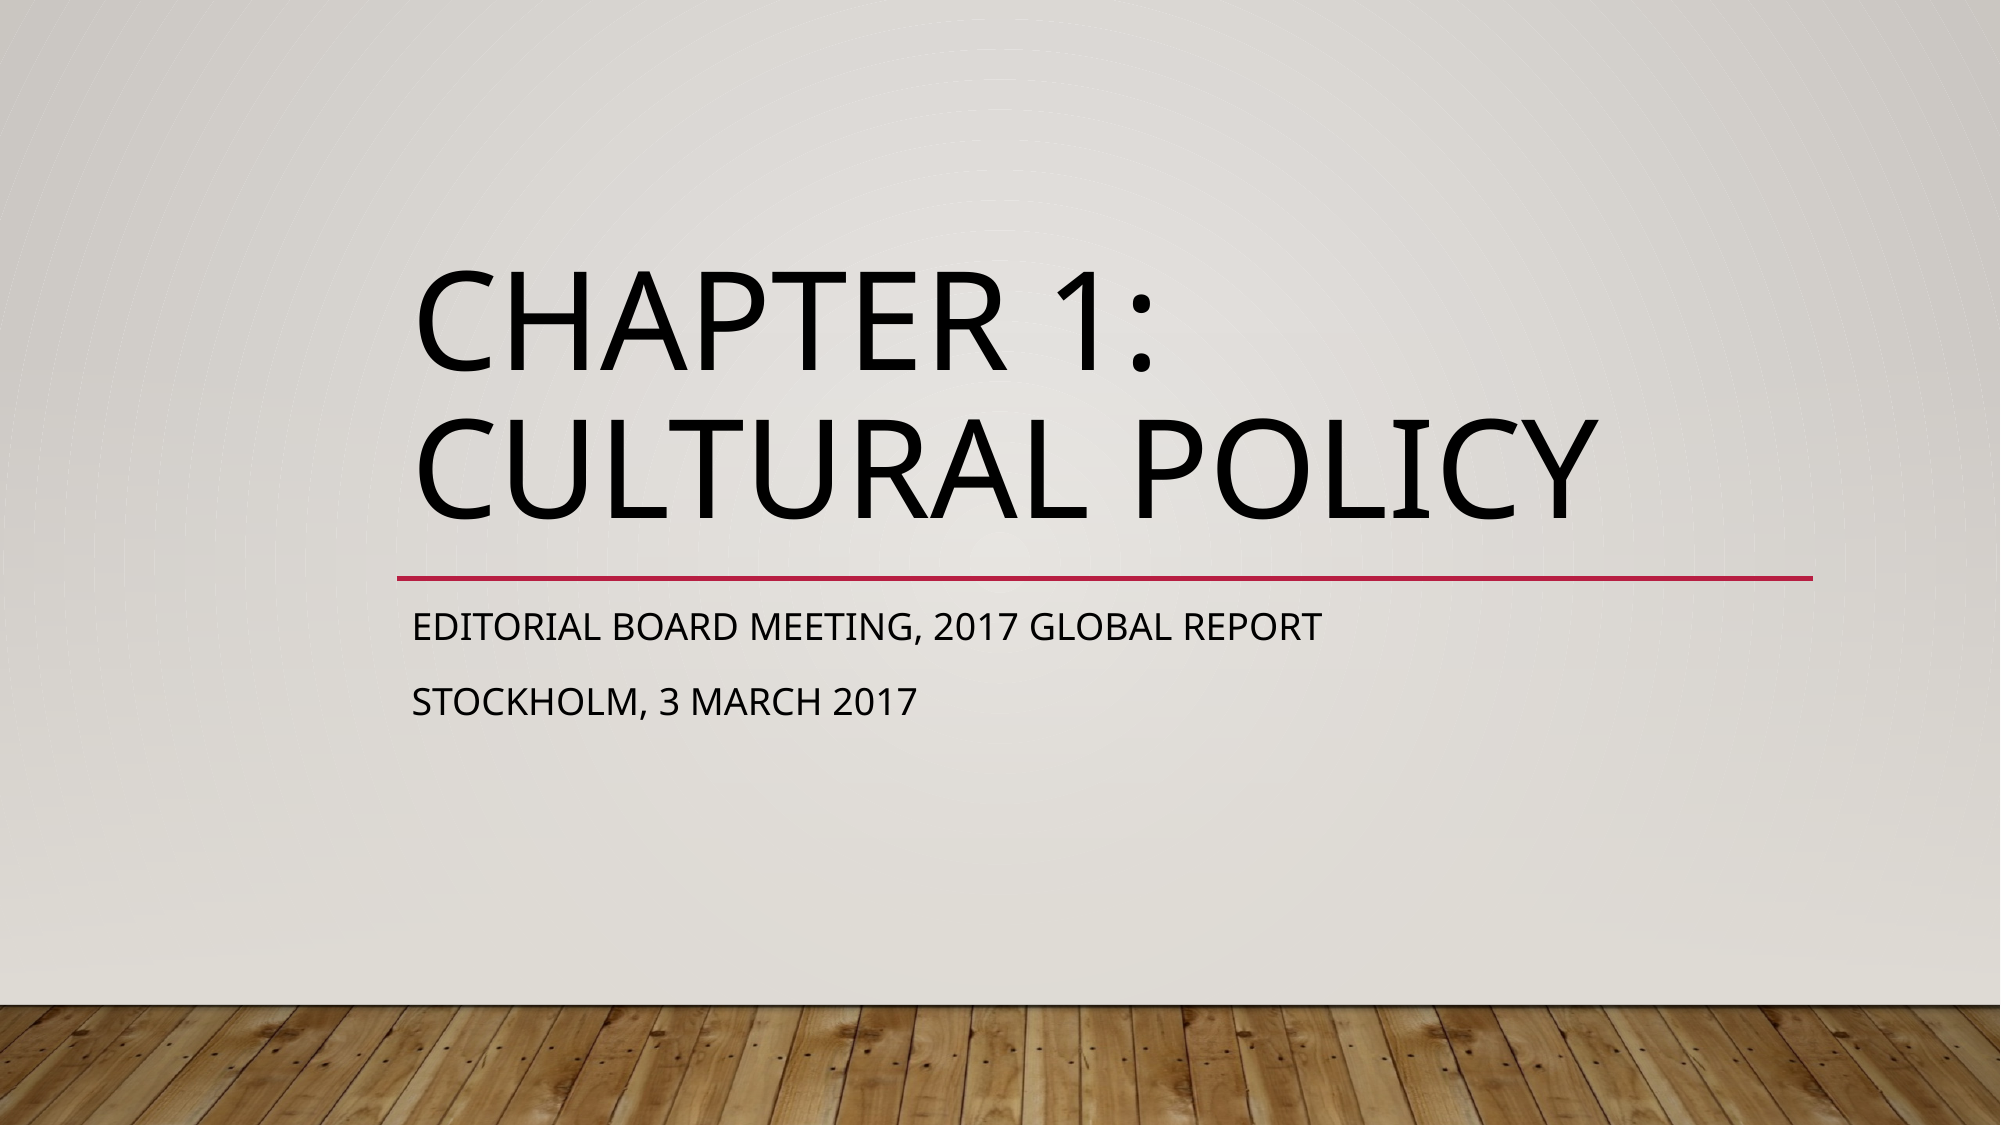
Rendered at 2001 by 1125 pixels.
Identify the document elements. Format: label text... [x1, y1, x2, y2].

title chapter 1: Cultural policy [396, 131, 1814, 549]
subtitle Editorial Board Meeting, 2017 global report Stockholm, 3 march 2017 [396, 579, 1814, 740]
picture [0, 1005, 2000, 1125]
